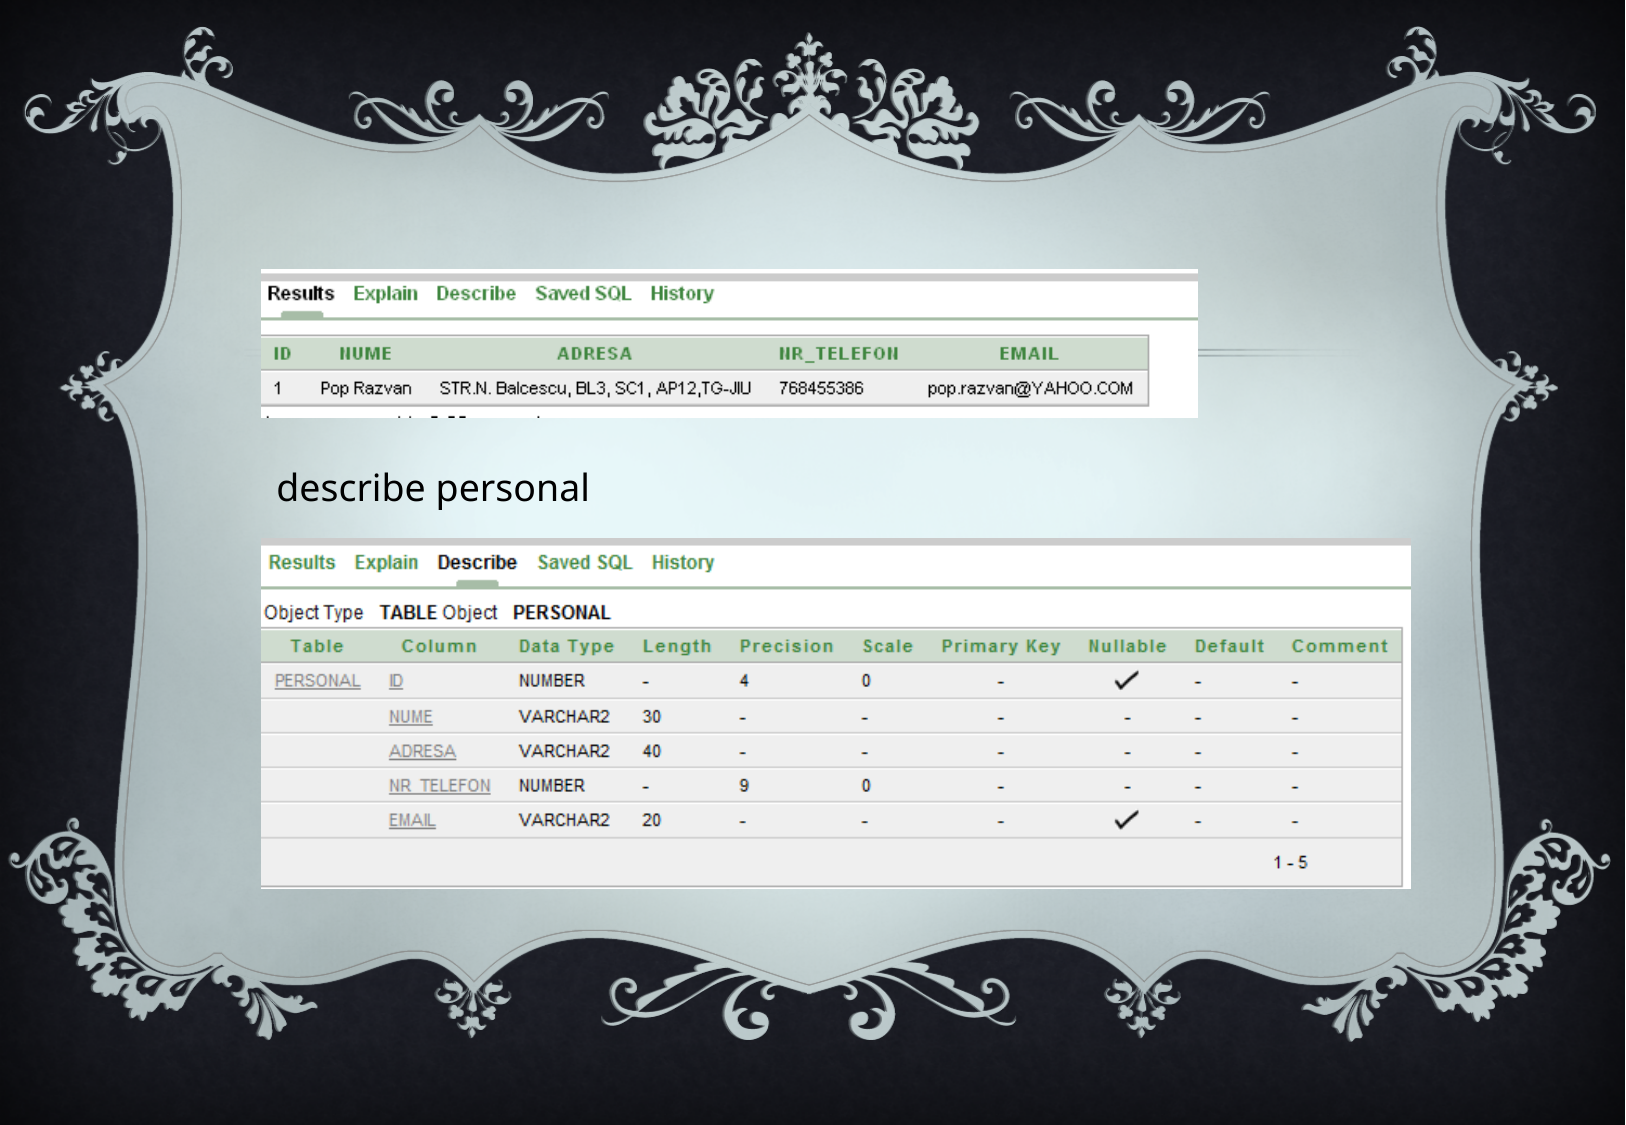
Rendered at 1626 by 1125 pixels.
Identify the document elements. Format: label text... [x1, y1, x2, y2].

text_box describe personal [261, 456, 625, 517]
picture [0, 0, 1625, 265]
picture [0, 269, 1625, 1125]
